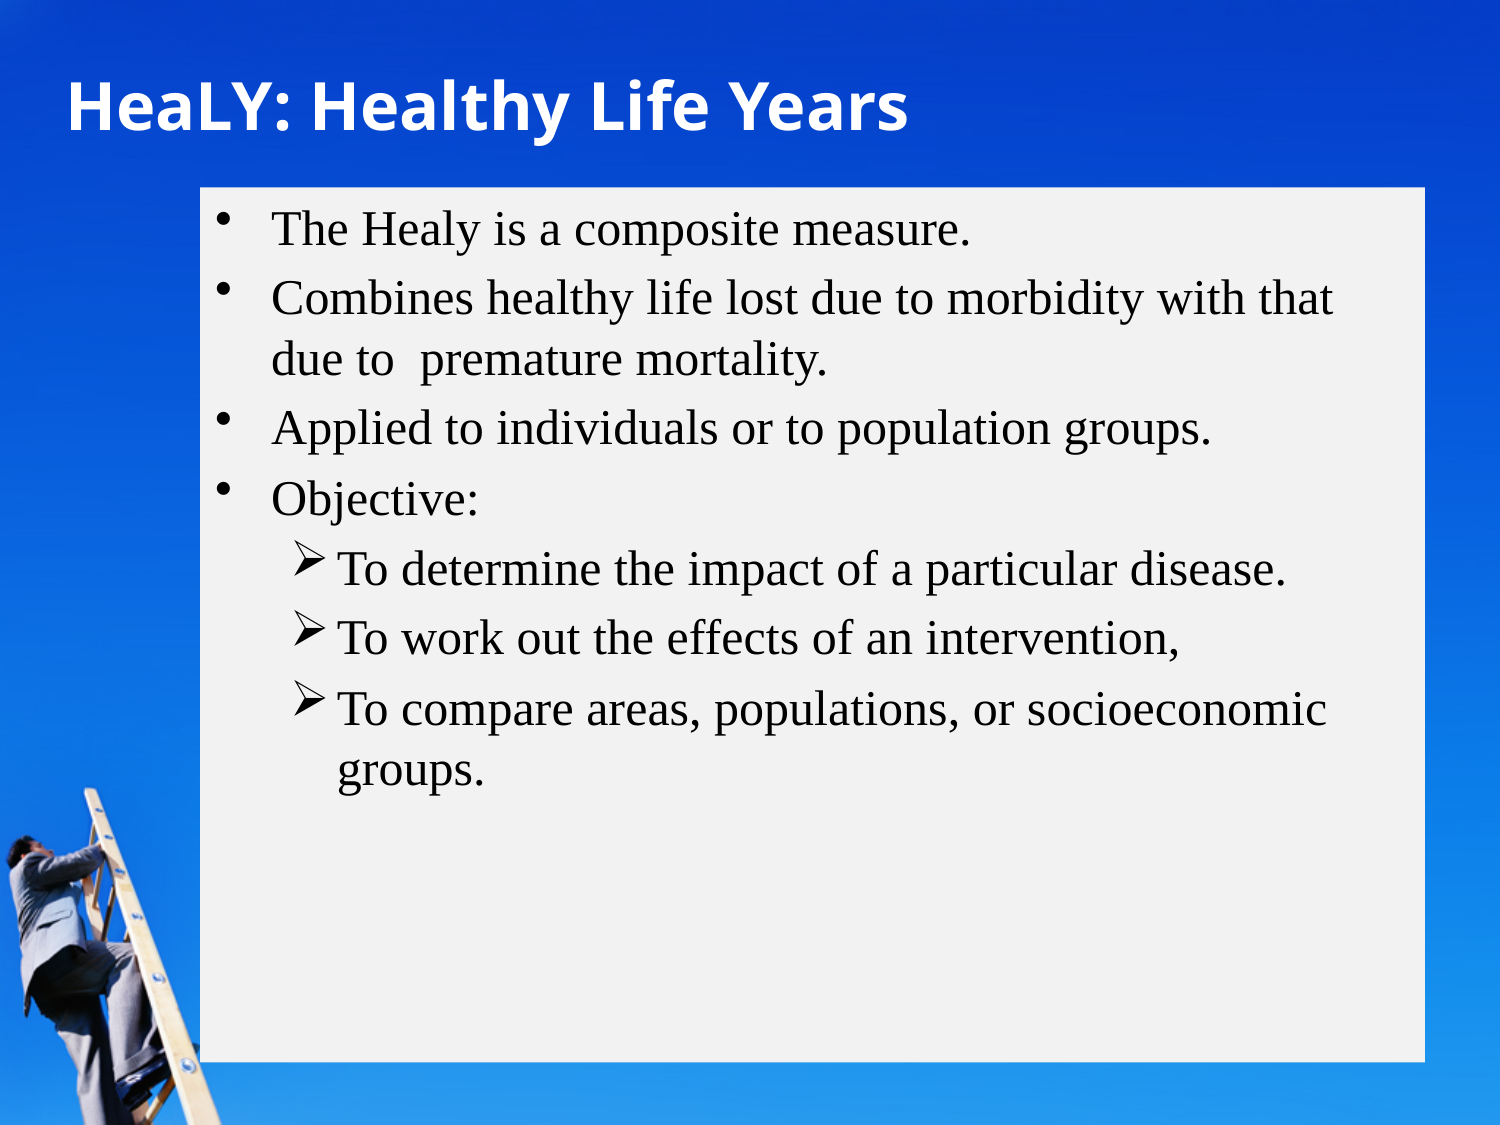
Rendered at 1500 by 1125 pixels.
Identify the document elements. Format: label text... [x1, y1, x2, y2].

title HeaLY: Healthy Life Years [49, 44, 1476, 163]
list The Healy is a composite measure. Combines healthy life lost due to morbidity with that due to premature mortality. Applied to individuals or to population groups. Objective: To determine the impact of a particular disease. To work out the effects of an intervention, To compare areas, populations, or socioeconomic groups. [199, 187, 1426, 1063]
picture [0, 0, 1500, 1125]
